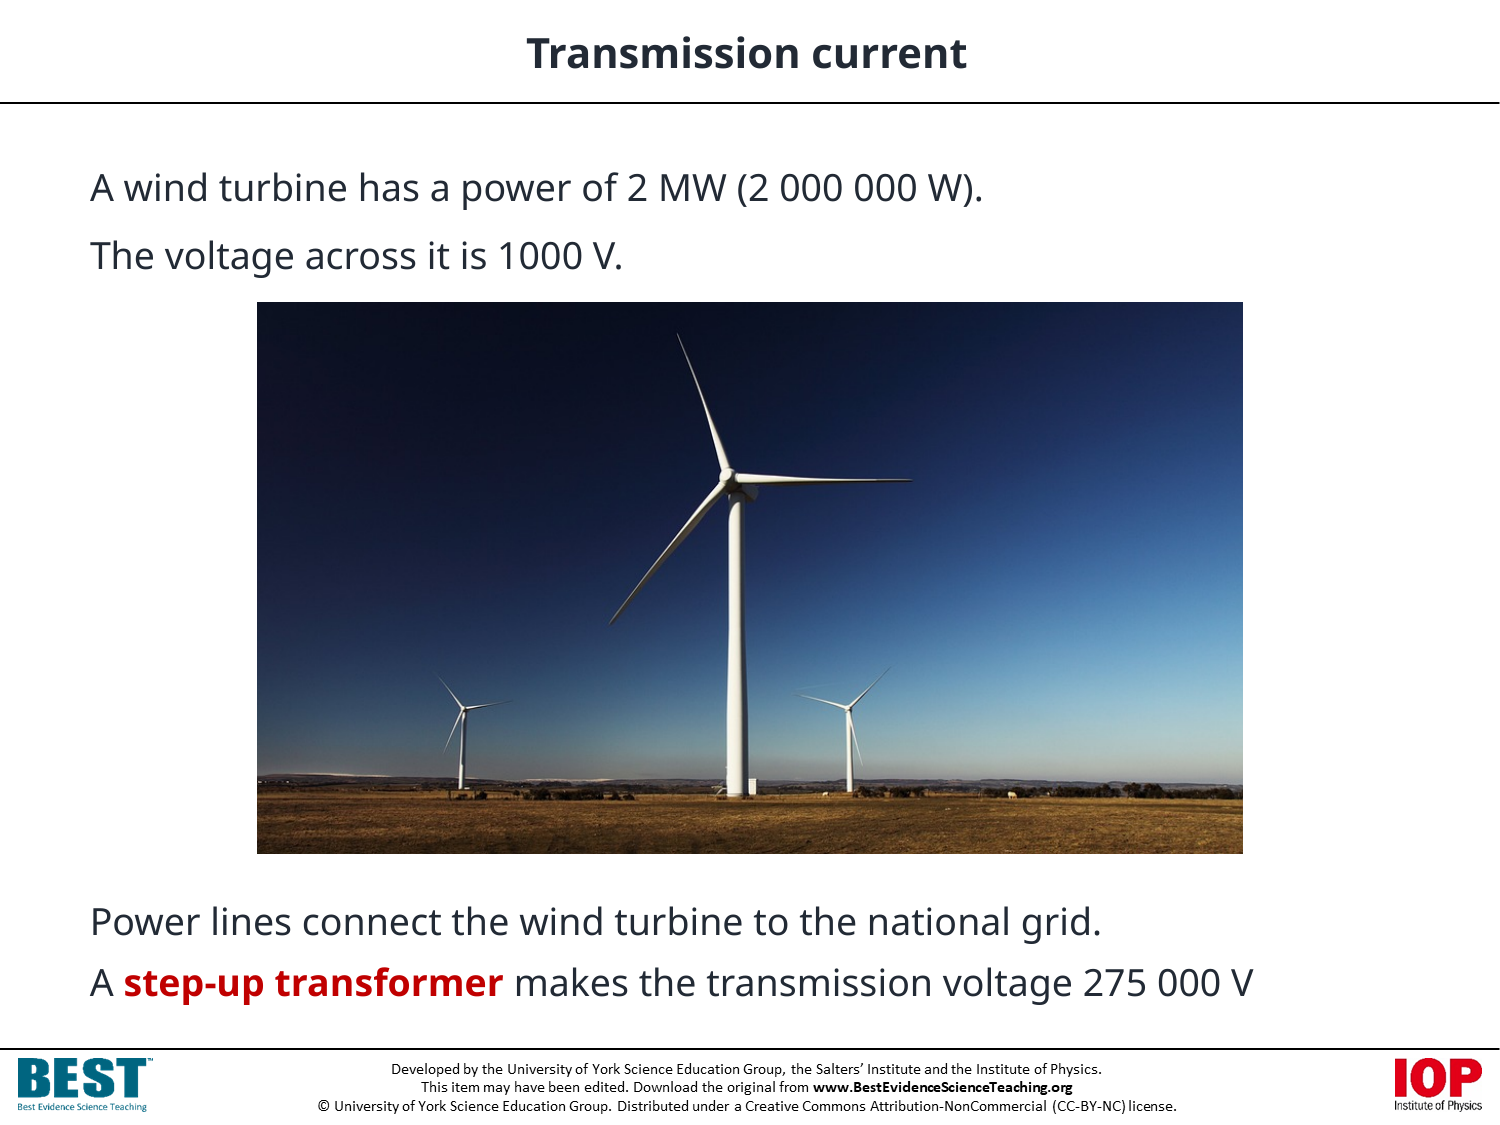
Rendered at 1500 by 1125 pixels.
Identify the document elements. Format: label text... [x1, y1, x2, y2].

picture [0, 102, 1500, 1125]
text_box Transmission current [23, 4, 1471, 99]
